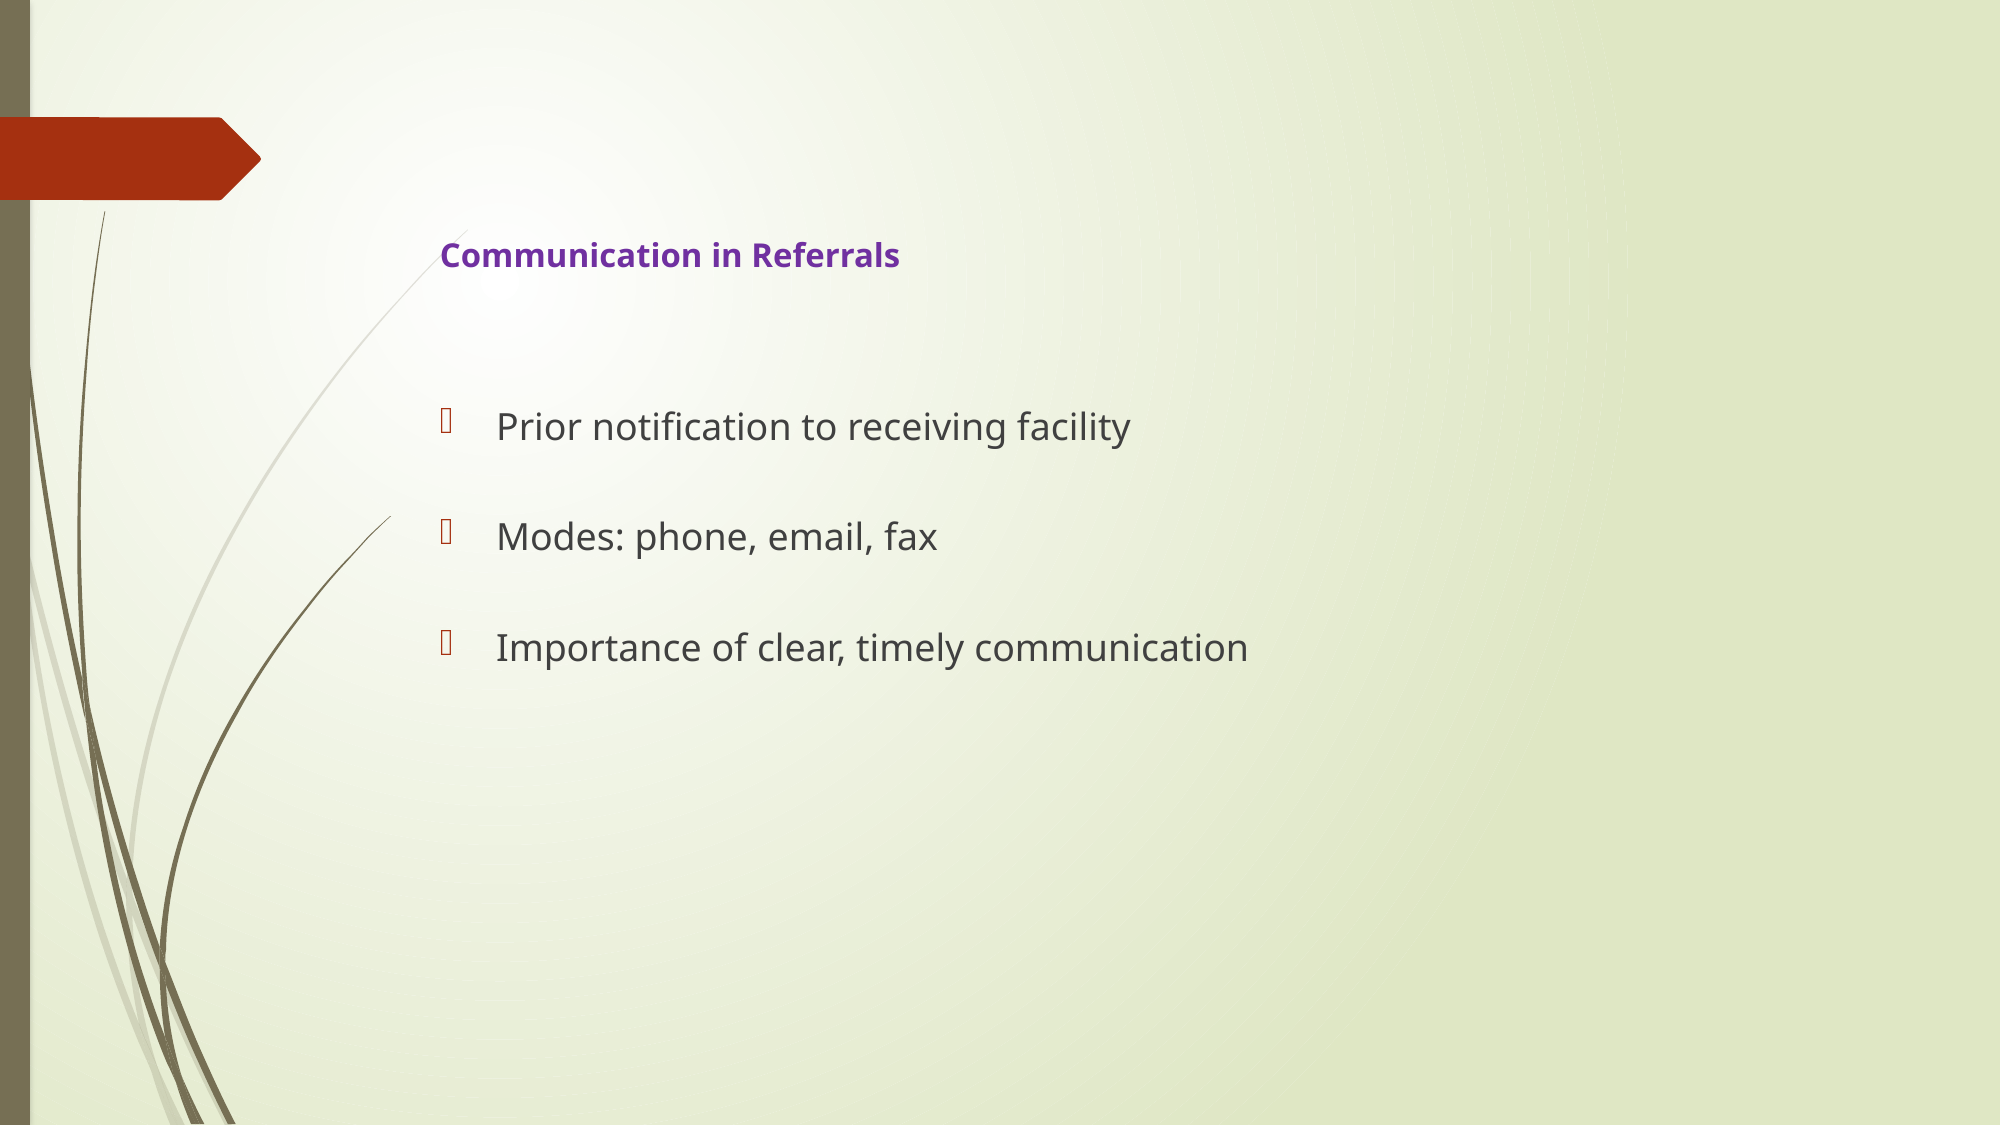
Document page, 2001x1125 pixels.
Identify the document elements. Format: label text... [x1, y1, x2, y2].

title Communication in Referrals [424, 226, 1210, 322]
list Prior notification to receiving facility Modes: phone, email, fax Importance of clear, timely communication [424, 350, 1888, 970]
